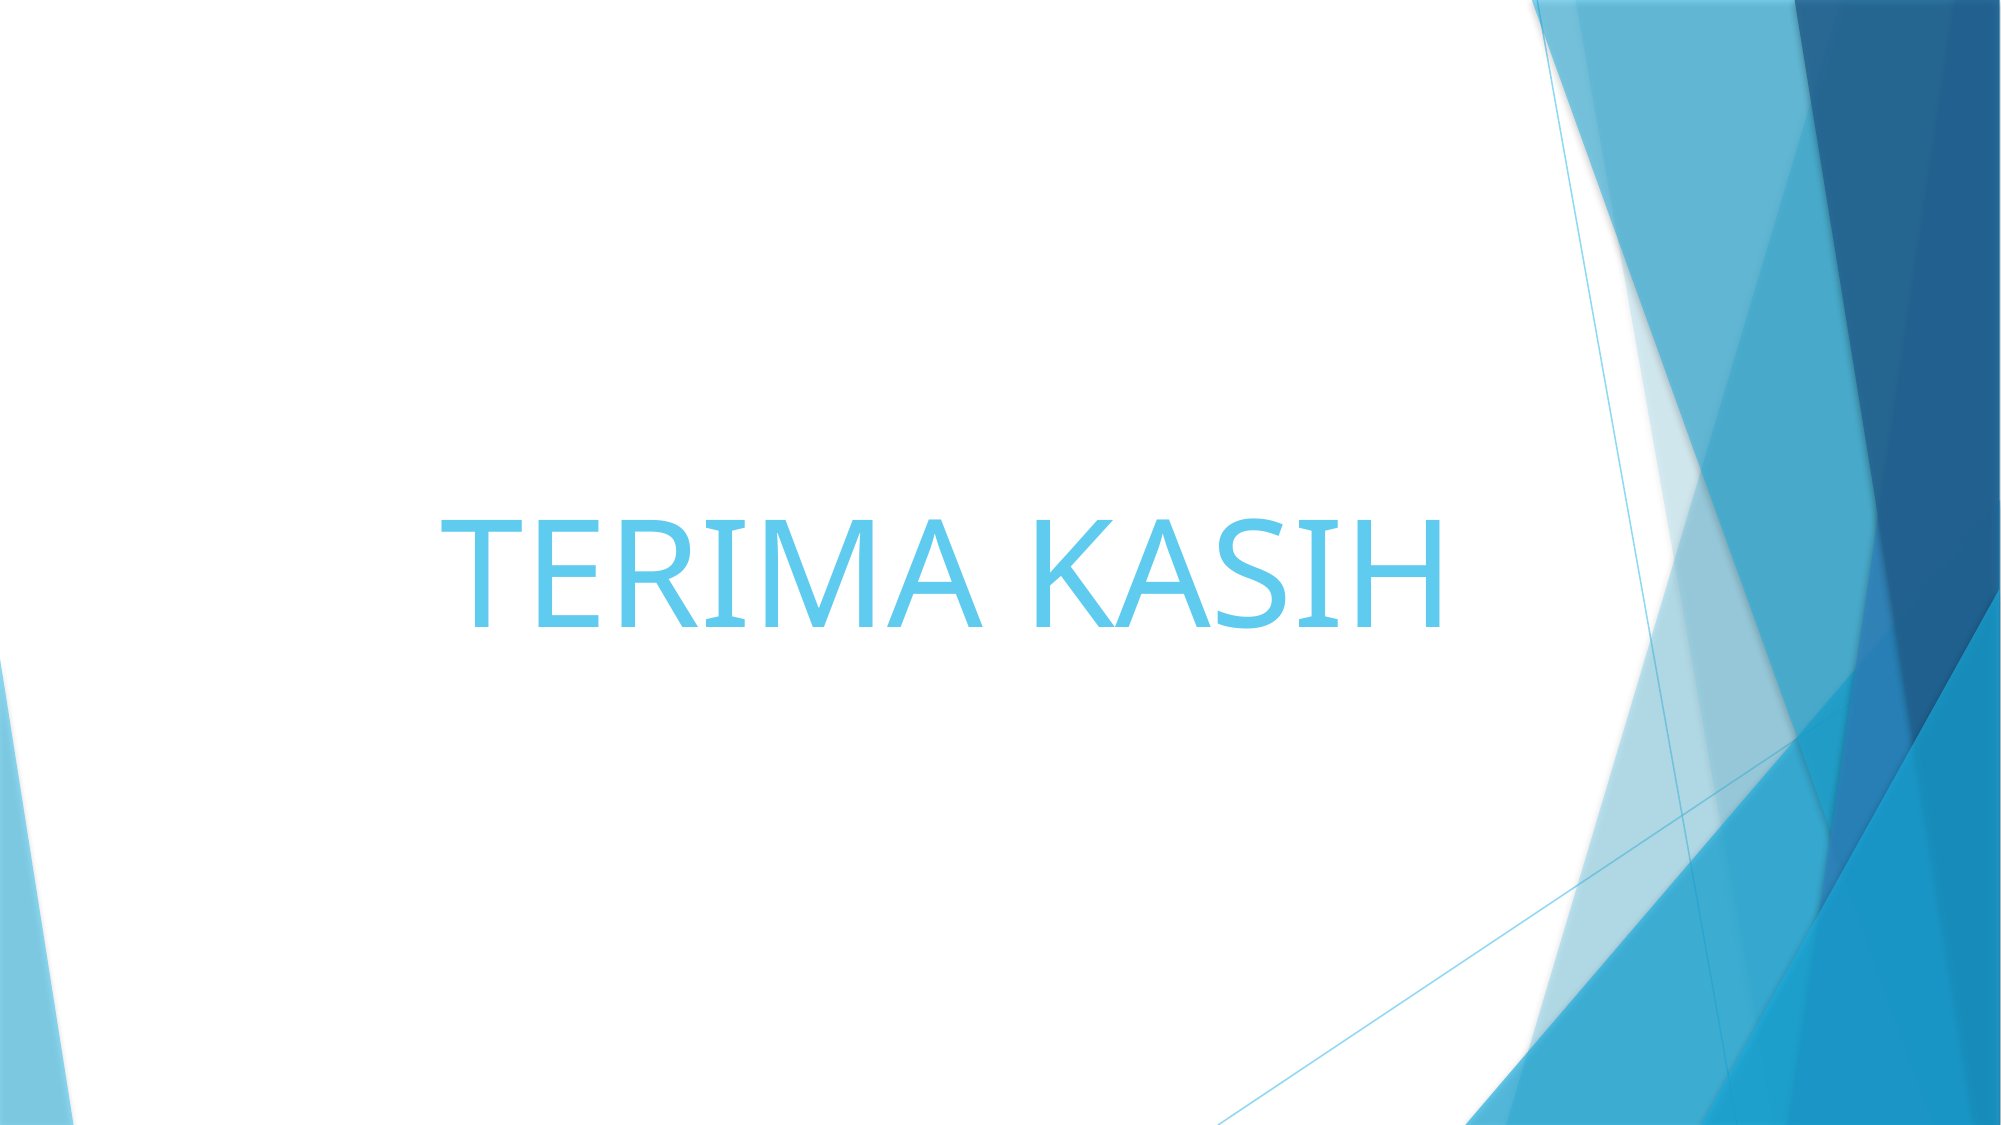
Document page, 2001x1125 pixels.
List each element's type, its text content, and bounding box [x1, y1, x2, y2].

title TERIMA KASIH [425, 469, 1837, 687]
